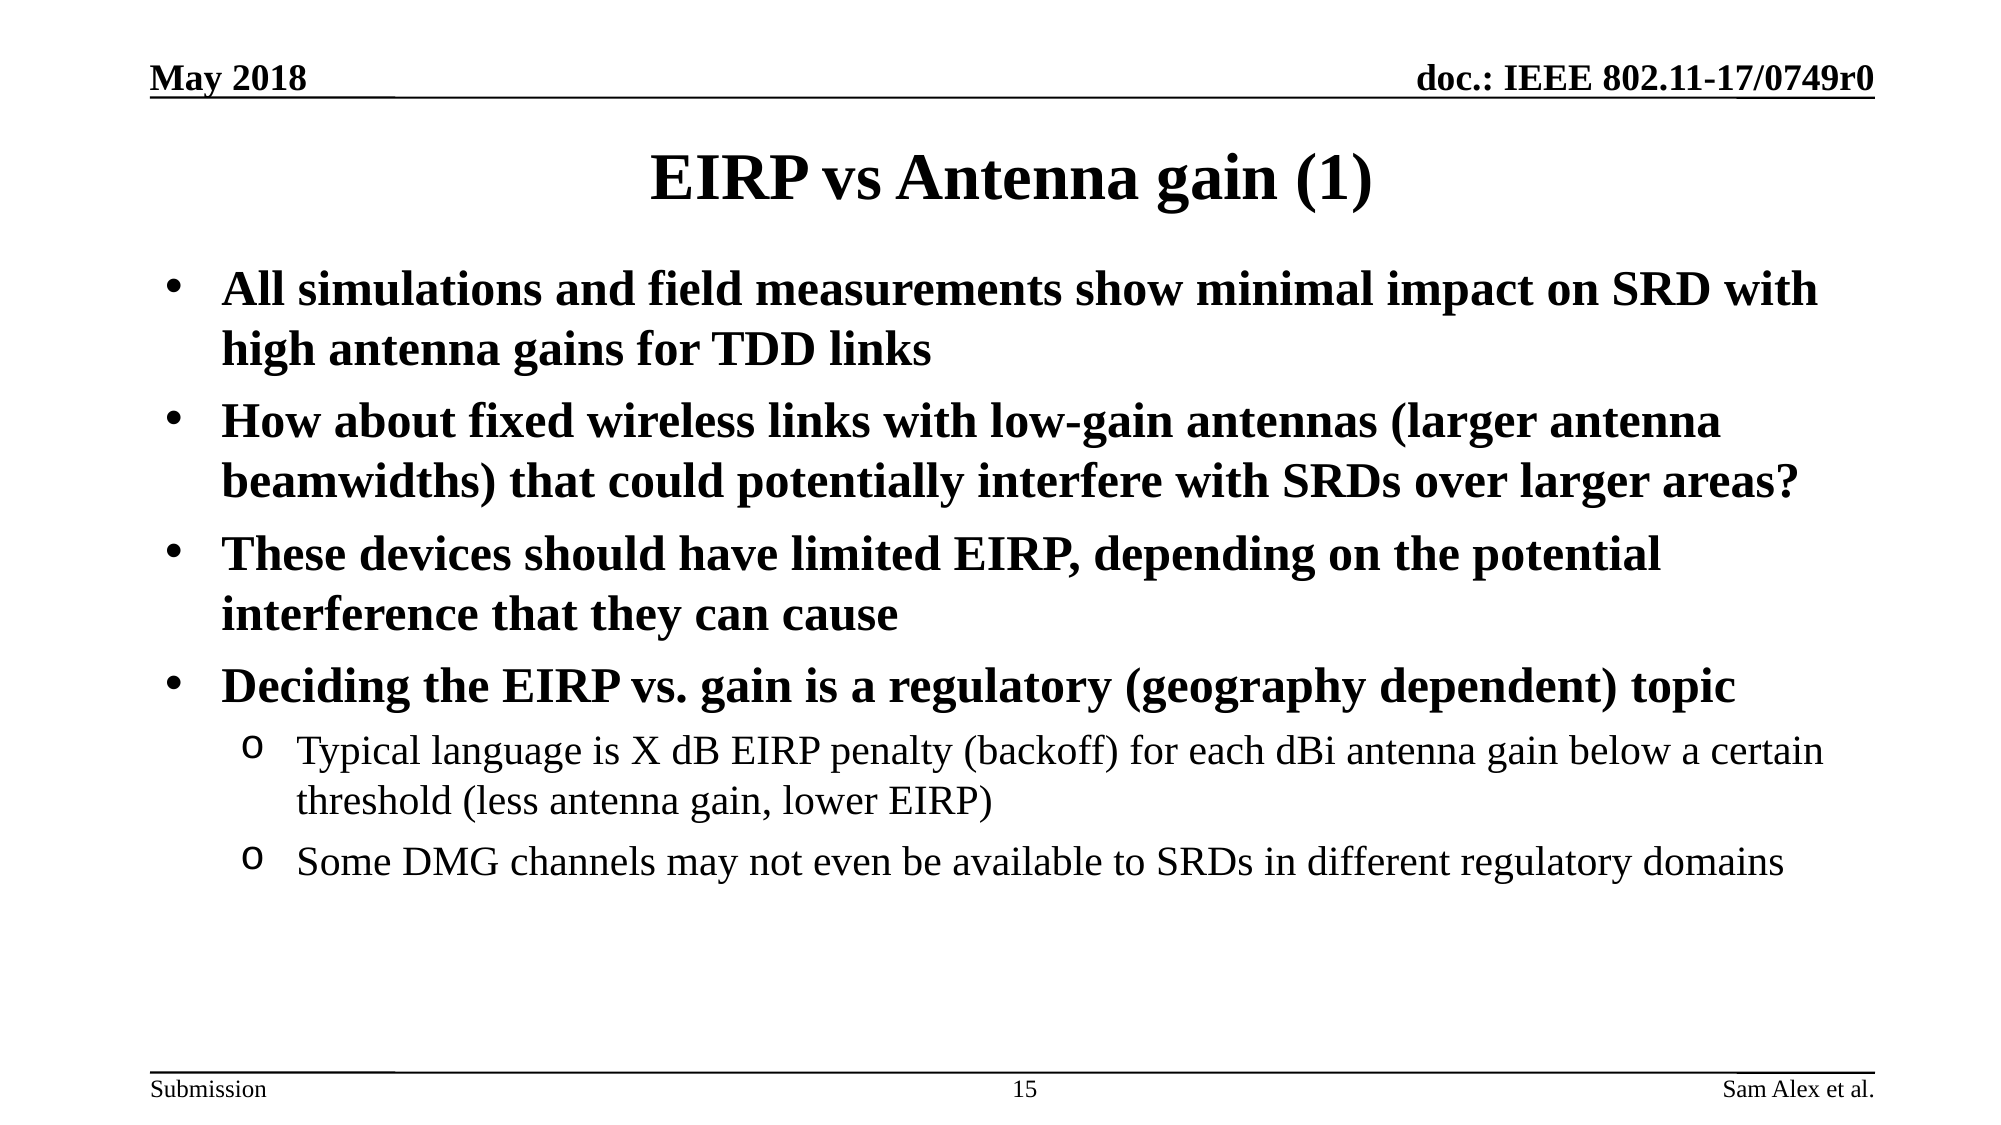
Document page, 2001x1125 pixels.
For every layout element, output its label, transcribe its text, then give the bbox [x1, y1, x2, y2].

slide_number 15 [936, 1072, 1113, 1111]
title EIRP vs Antenna gain (1) [149, 97, 1876, 248]
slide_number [149, 59, 750, 98]
list All simulations and field measurements show minimal impact on SRD with high antenna gains for TDD links How about fixed wireless links with low-gain antennas (larger antenna beamwidths) that could potentially interfere with SRDs over larger areas? These devices should have limited EIRP, depending on the potential interference that they can cause Deciding the EIRP vs. gain is a regulatory (geography dependent) topic Typical language is X dB EIRP penalty (backoff) for each dBi antenna gain below a certain threshold (less antenna gain, lower EIRP) Some DMG channels may not even be available to SRDs in different regulatory domains [149, 248, 1876, 1073]
footer Sam Alex et al. [1169, 1072, 1876, 1111]
